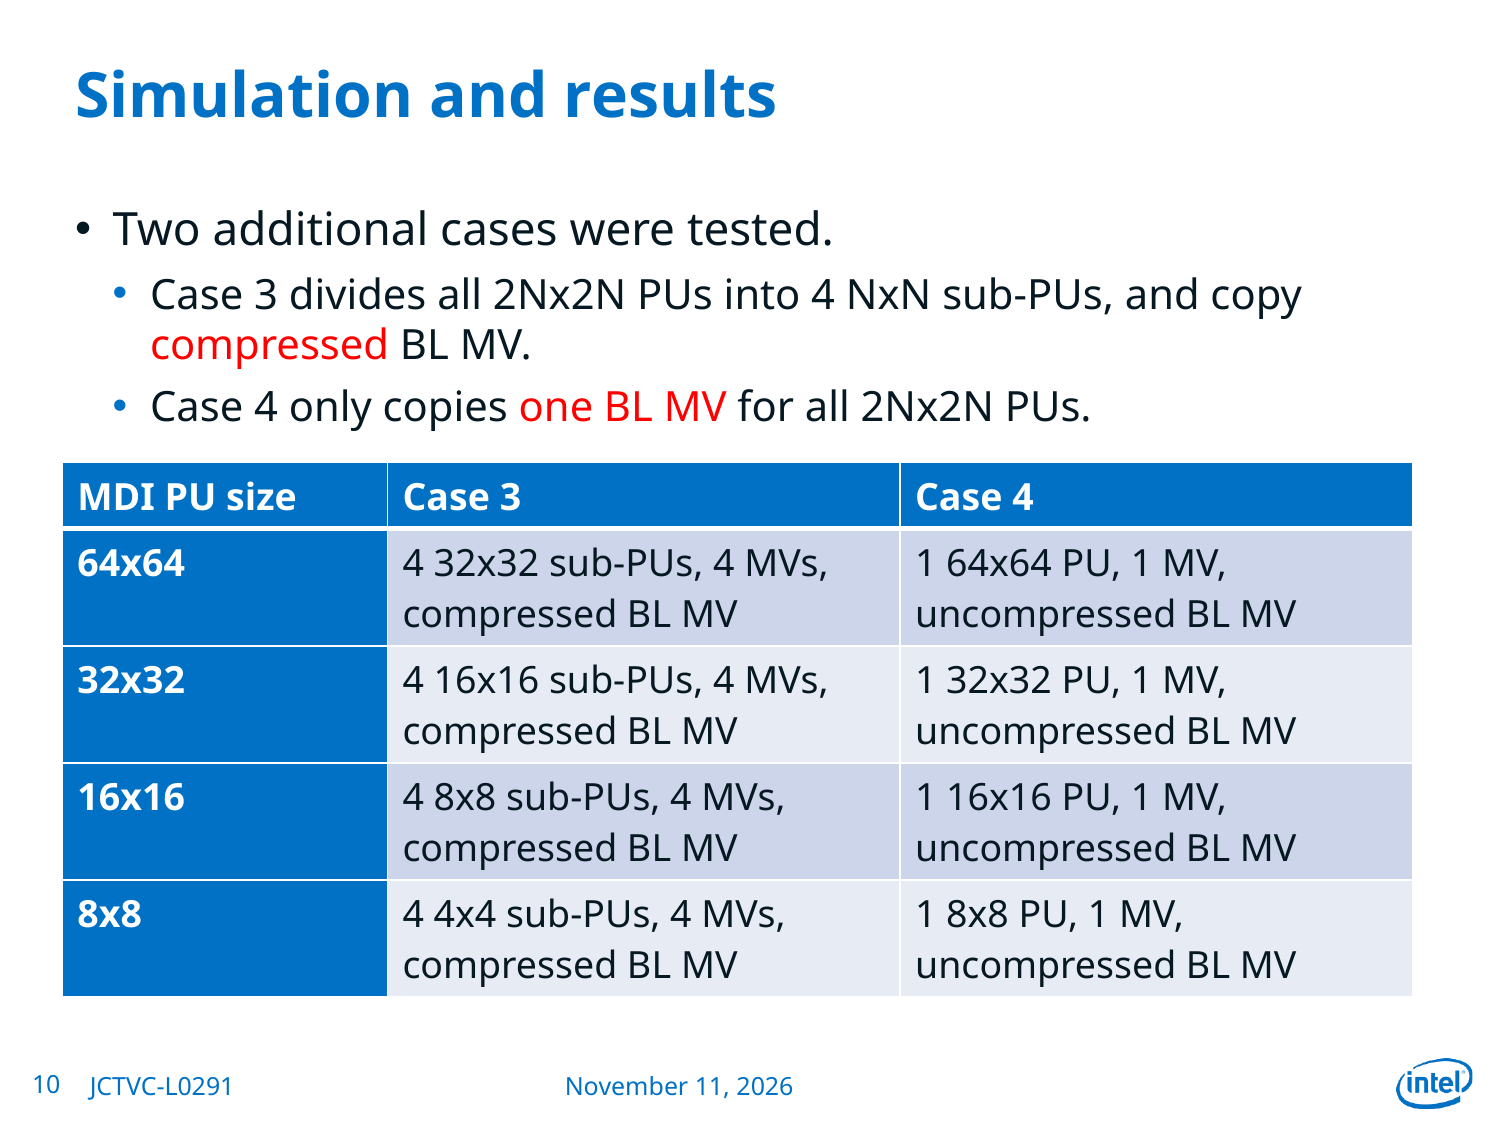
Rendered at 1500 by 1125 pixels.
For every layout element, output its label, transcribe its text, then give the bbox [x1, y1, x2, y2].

table_cell 1 16x16 PU, 1 MV, uncompressed BL MV [901, 764, 1412, 879]
table_cell 1 8x8 PU, 1 MV, uncompressed BL MV [901, 881, 1412, 996]
table_header Case 3 [388, 463, 899, 526]
table_header Case 4 [901, 463, 1412, 526]
title Simulation and results [75, 67, 1425, 175]
footer JCTVC-L0291 [75, 1062, 549, 1109]
table_cell 4 8x8 sub-PUs, 4 MVs, compressed BL MV [388, 764, 899, 879]
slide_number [549, 1062, 844, 1109]
table_cell 1 32x32 PU, 1 MV, uncompressed BL MV [901, 647, 1412, 762]
table_cell 32x32 [63, 647, 387, 762]
picture [1396, 1058, 1473, 1109]
table_cell 1 64x64 PU, 1 MV, uncompressed BL MV [901, 531, 1412, 645]
table_cell 4 4x4 sub-PUs, 4 MVs, compressed BL MV [388, 881, 899, 996]
table_header MDI PU size [63, 463, 387, 526]
table_cell 4 32x32 sub-PUs, 4 MVs, compressed BL MV [388, 531, 899, 645]
slide_number 10 [0, 1062, 75, 1109]
table_cell 16x16 [63, 764, 387, 879]
table_cell 64x64 [63, 531, 387, 645]
list Two additional cases were tested. Case 3 divides all 2Nx2N PUs into 4 NxN sub-PUs, and copy compressed BL MV. Case 4 only copies one BL MV for all 2Nx2N PUs. [75, 200, 1425, 975]
table_cell 4 16x16 sub-PUs, 4 MVs, compressed BL MV [388, 647, 899, 762]
table_cell 8x8 [63, 881, 387, 996]
